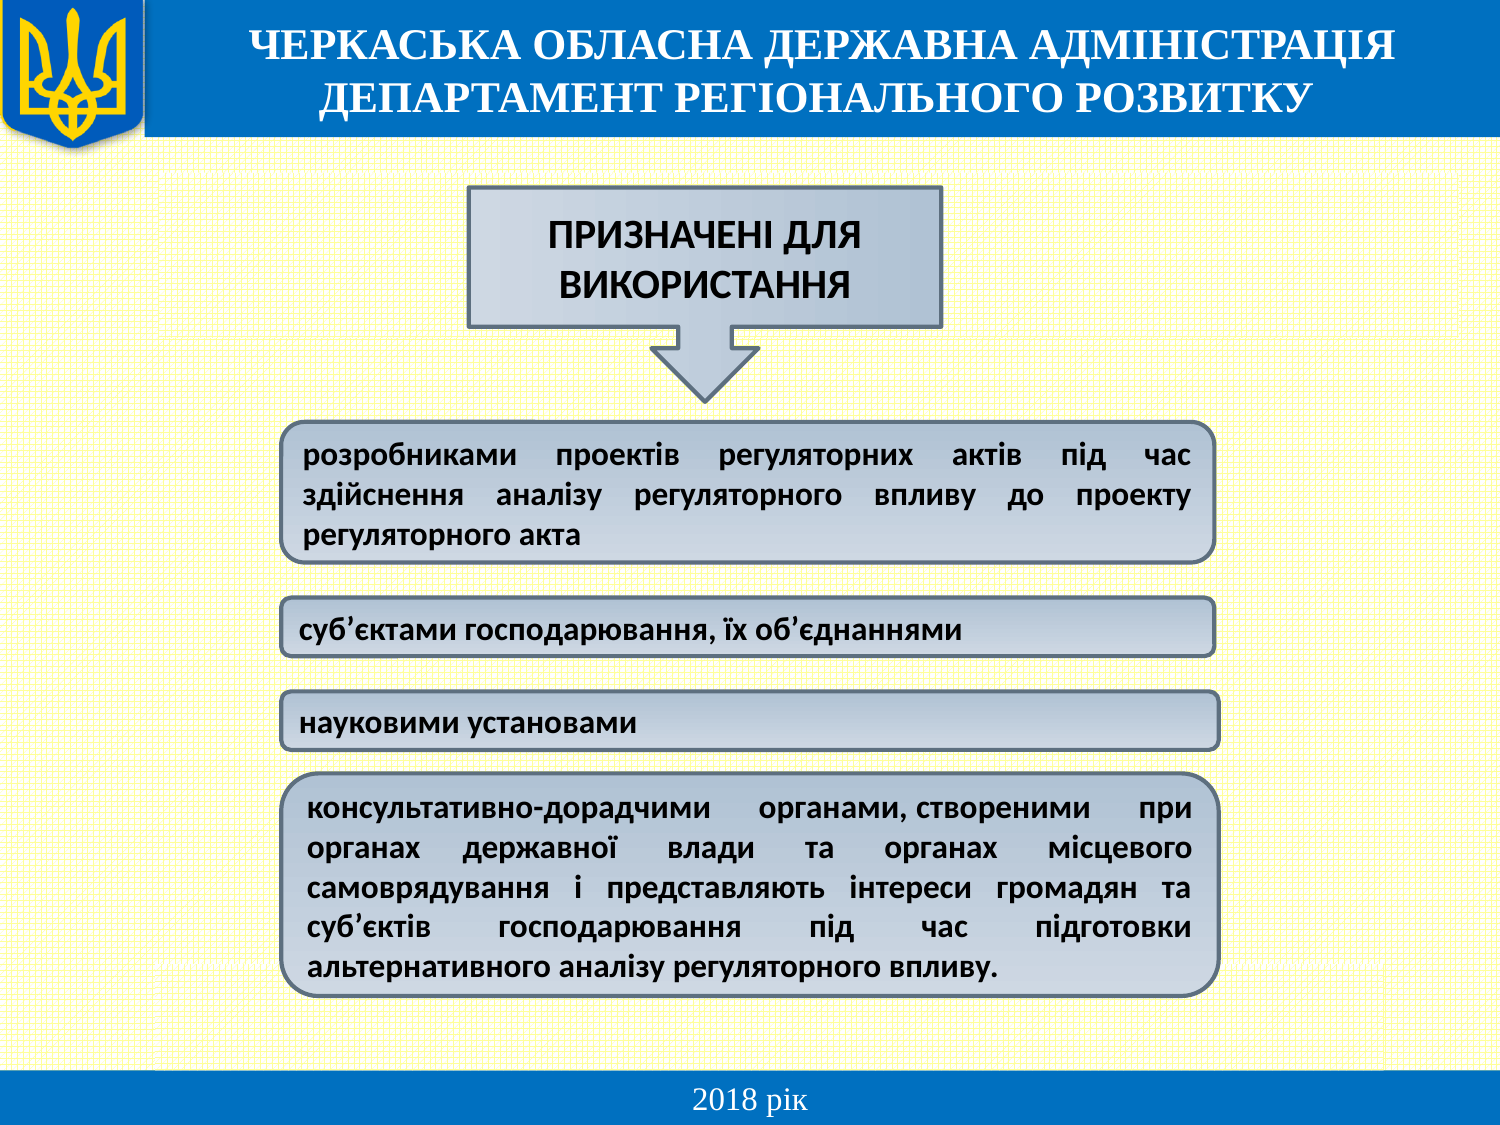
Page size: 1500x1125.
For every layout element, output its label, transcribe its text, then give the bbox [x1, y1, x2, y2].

title ЧЕРКАСЬКА ОБЛАСНА ДЕРЖАВНА АДМІНІСТРАЦІЯ ДЕПАРТАМЕНТ РЕГІОНАЛЬНОГО РОЗВИТКУ [151, 0, 1500, 138]
text_box [155, 964, 1384, 1071]
list 2018 рік [0, 1070, 1500, 1125]
text_box ПРИЗНАЧЕНІ ДЛЯ ВИКОРИСТАННЯ [466, 185, 944, 404]
text_box суб’єктами господарювання, їх об’єднаннями [279, 595, 1217, 659]
picture [0, 0, 145, 151]
text_box консультативно-дорадчими органами, створеними при органах державної влади та органах місцевого самоврядування і представляють інтереси громадян та суб’єктів господарювання під час підготовки альтернативного аналізу регуляторного впливу. [279, 771, 1221, 999]
text_box науковими установами [279, 689, 1221, 753]
text_box розробниками проектів регуляторних актів під час здійснення аналізу регуляторного впливу до проекту регуляторного акта [279, 419, 1217, 565]
text_box [159, 172, 1459, 338]
